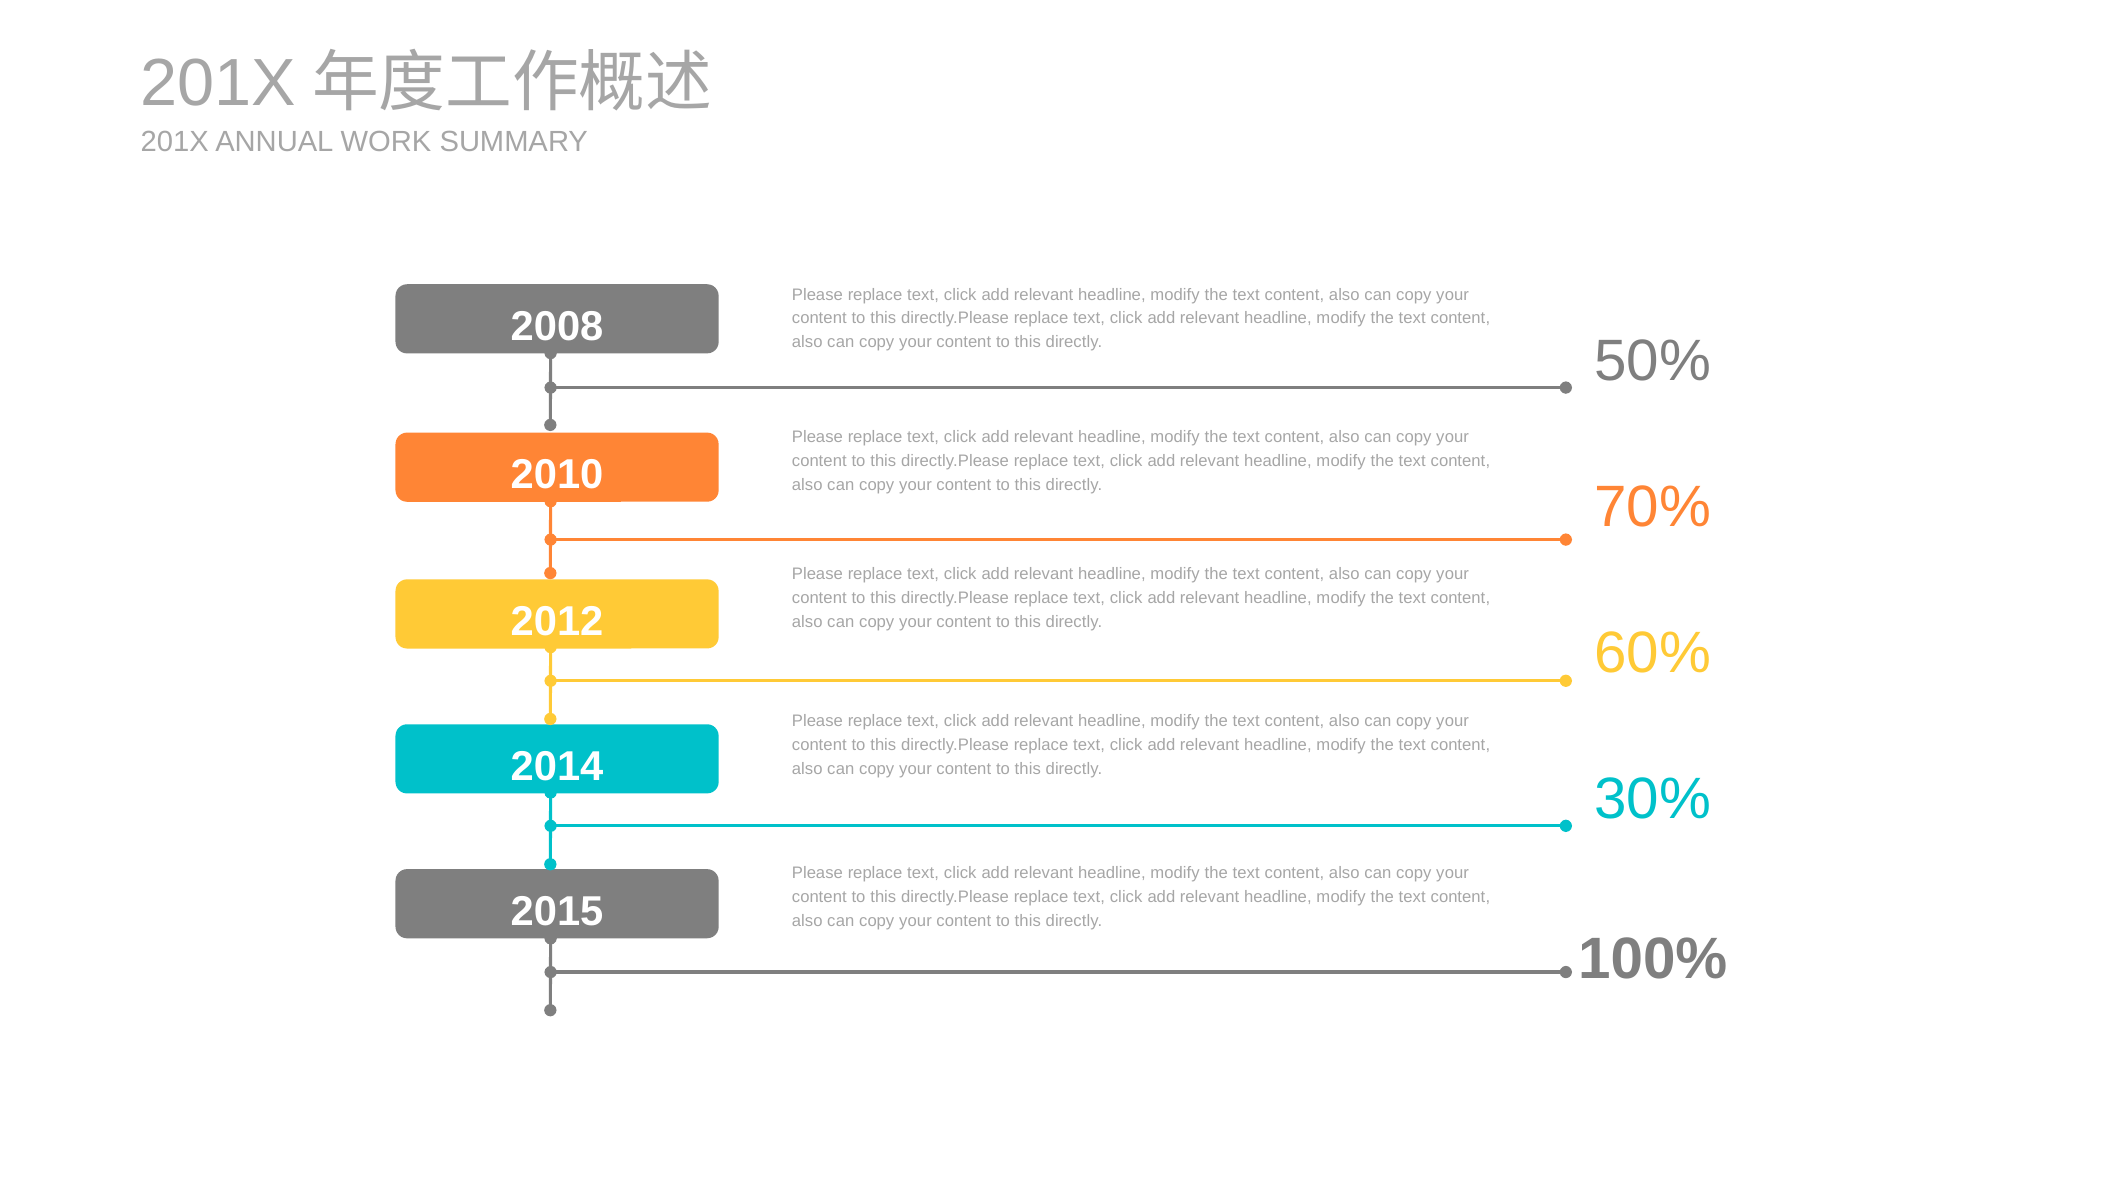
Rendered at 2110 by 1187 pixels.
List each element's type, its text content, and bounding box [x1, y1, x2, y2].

text_box 30% [1595, 752, 1710, 839]
text_box 70% [1595, 460, 1710, 547]
text_box Please replace text, click add relevant headline, modify the text content, also can copy your content to this directly.Please replace text, click add relevant headline, modify the text content, also can copy your content to this directly. [791, 279, 1525, 352]
text_box 2012 [394, 578, 720, 650]
text_box 2008 [394, 283, 720, 355]
text_box 60% [1595, 606, 1710, 693]
text_box 2015 [394, 868, 720, 940]
text_box 201X年度工作概述 [140, 38, 789, 119]
text_box 100% [1578, 897, 1728, 985]
text_box Please replace text, click add relevant headline, modify the text content, also can copy your content to this directly.Please replace text, click add relevant headline, modify the text content, also can copy your content to this directly. [791, 559, 1525, 632]
text_box 50% [1595, 314, 1710, 401]
text_box 201X ANNUAL WORK SUMMARY [140, 122, 602, 158]
text_box 2014 [394, 723, 720, 795]
text_box Please replace text, click add relevant headline, modify the text content, also can copy your content to this directly.Please replace text, click add relevant headline, modify the text content, also can copy your content to this directly. [791, 858, 1525, 930]
text_box Please replace text, click add relevant headline, modify the text content, also can copy your content to this directly.Please replace text, click add relevant headline, modify the text content, also can copy your content to this directly. [791, 422, 1525, 494]
text_box Please replace text, click add relevant headline, modify the text content, also can copy your content to this directly.Please replace text, click add relevant headline, modify the text content, also can copy your content to this directly. [791, 706, 1525, 779]
text_box 2010 [394, 431, 720, 503]
